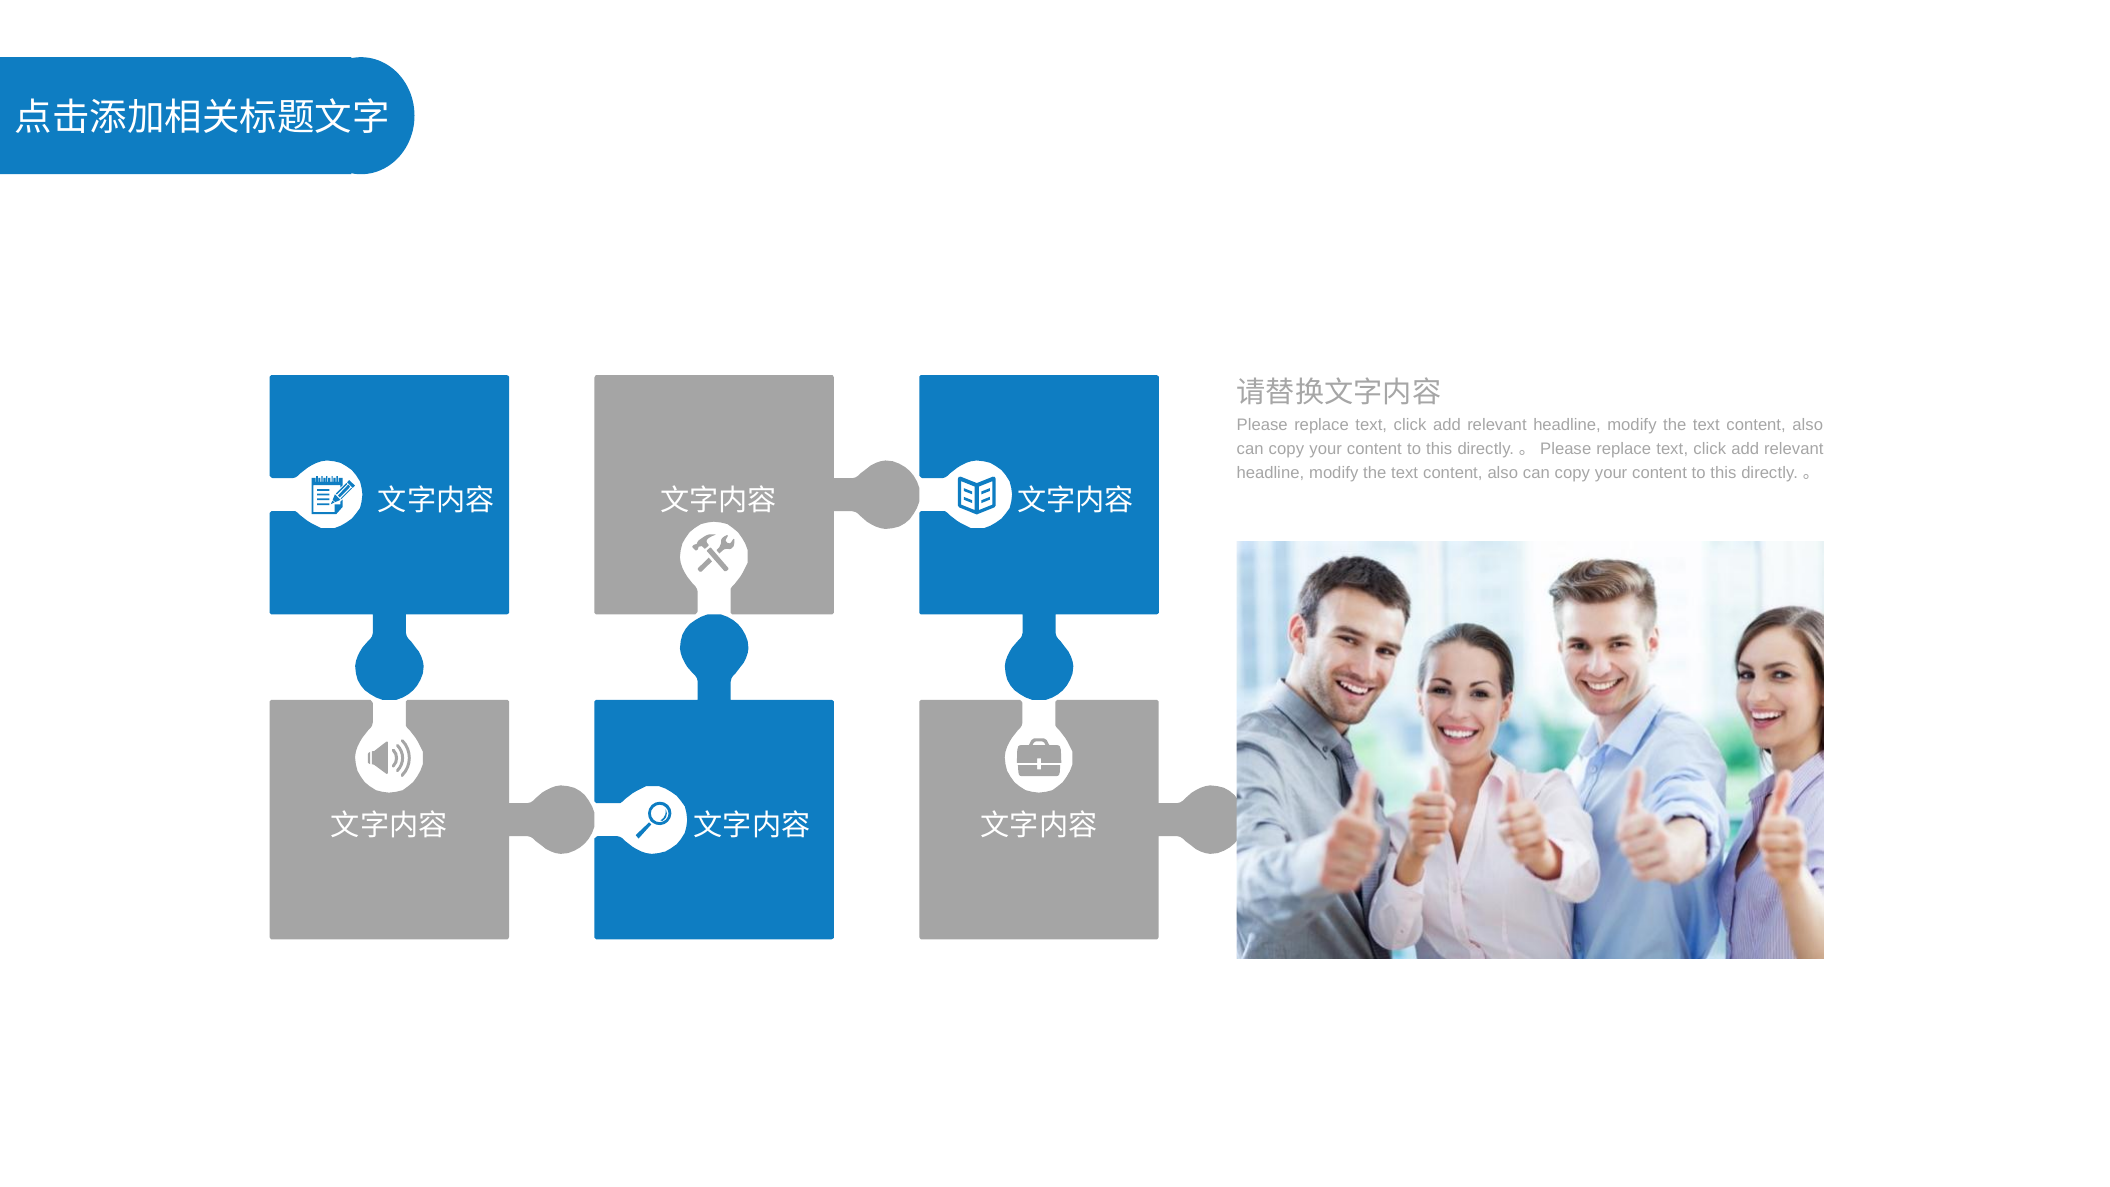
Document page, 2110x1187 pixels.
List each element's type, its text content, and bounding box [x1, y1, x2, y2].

text_box 文字内容 [966, 799, 1112, 842]
text_box 文字内容 [631, 474, 806, 517]
text_box [1017, 765, 1061, 777]
text_box 文字内容 [363, 473, 510, 516]
text_box 文字内容 [316, 799, 463, 842]
text_box 点击添加相关标题文字 [0, 85, 415, 146]
text_box Please replace text, click add relevant headline, modify the text content, also can copy your content to this directly.。Please replace text, click add relevant headline, modify the text content, also can copy your content to this directly.。 [1236, 409, 1824, 482]
text_box [594, 614, 834, 940]
text_box 文字内容 [1003, 474, 1149, 517]
text_box [692, 534, 735, 572]
text_box [269, 375, 510, 700]
text_box [1016, 738, 1062, 763]
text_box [367, 738, 411, 777]
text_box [635, 800, 673, 839]
text_box [1236, 540, 1825, 959]
text_box [594, 375, 920, 615]
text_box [311, 476, 355, 515]
text_box [269, 699, 595, 940]
text_box 文字内容 [679, 799, 825, 842]
text_box [919, 375, 1159, 700]
text_box [919, 699, 1236, 940]
text_box [957, 476, 996, 515]
text_box 请替换文字内容 [1236, 366, 1499, 409]
